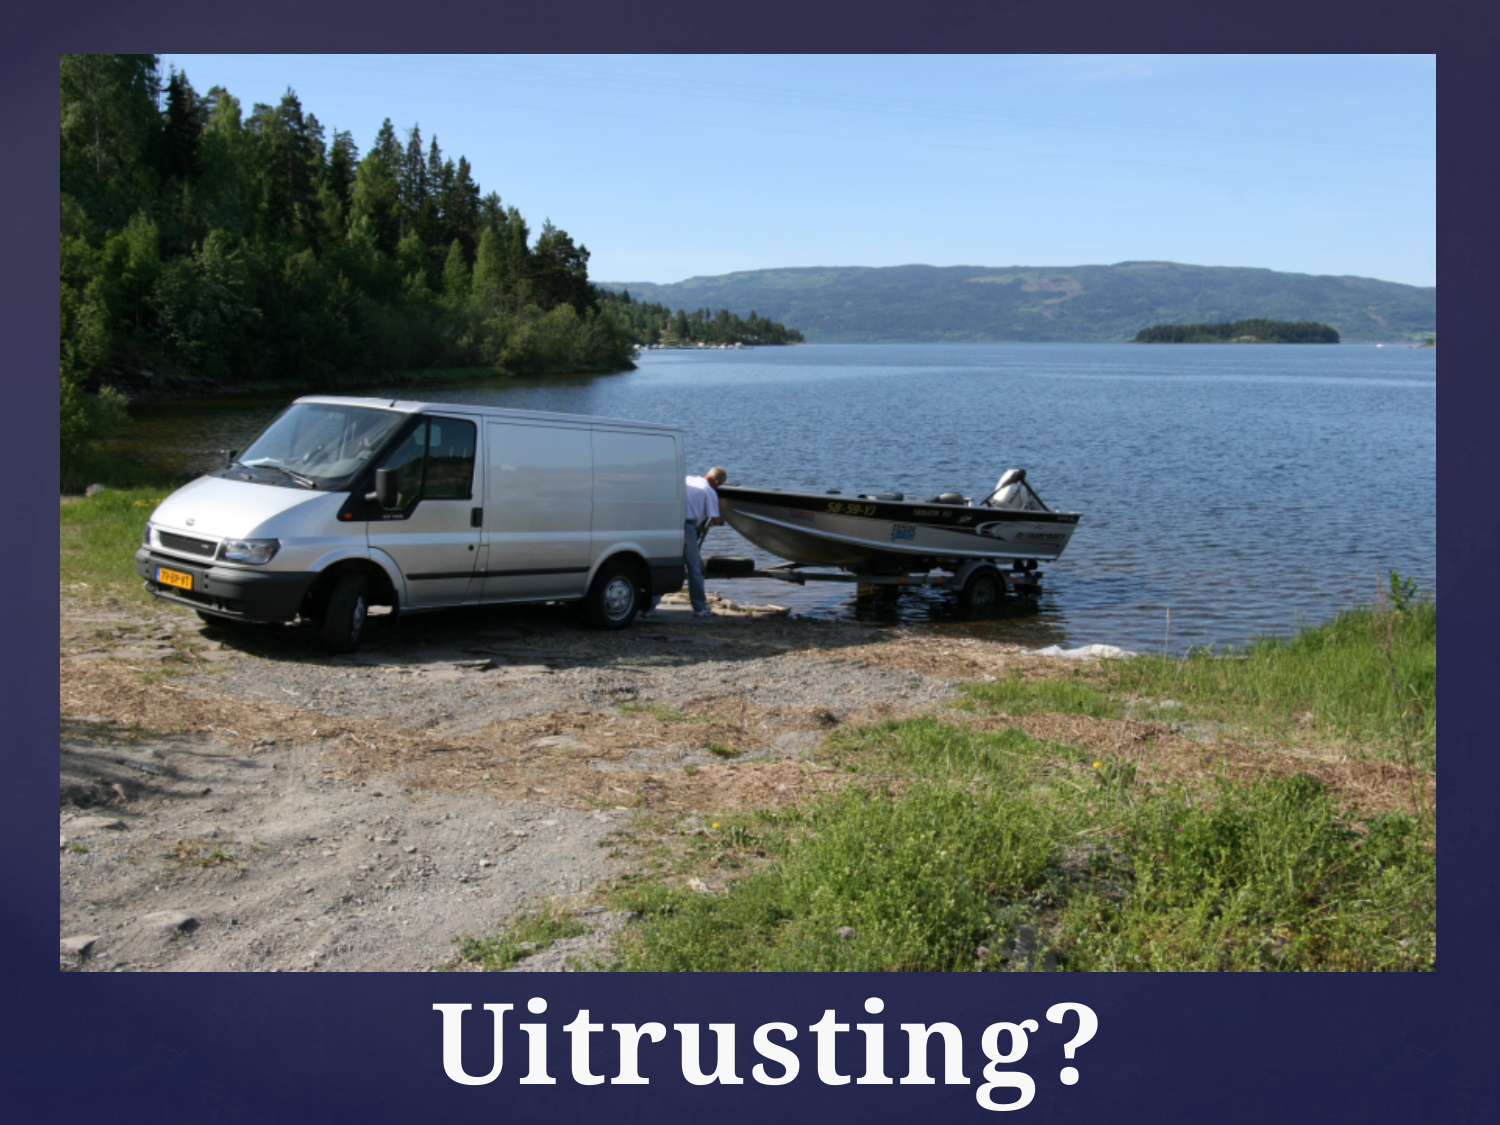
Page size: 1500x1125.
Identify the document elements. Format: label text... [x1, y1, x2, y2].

picture [59, 53, 1437, 973]
text_box Uitrusting? [416, 986, 1121, 1115]
